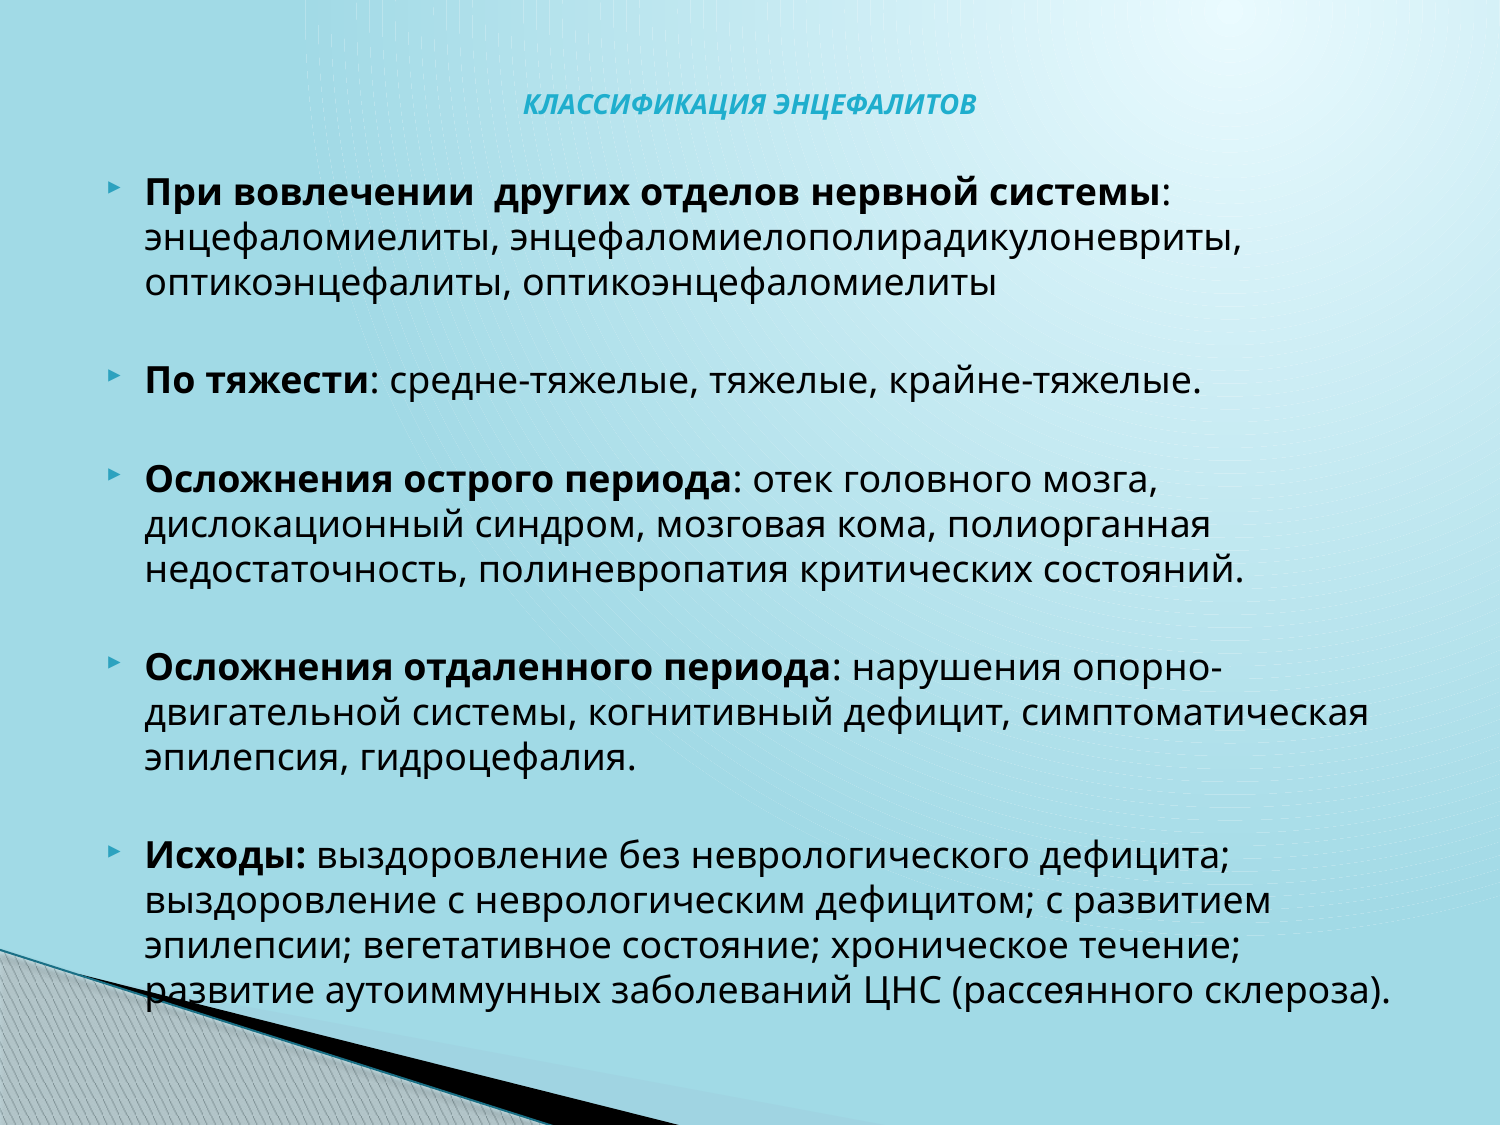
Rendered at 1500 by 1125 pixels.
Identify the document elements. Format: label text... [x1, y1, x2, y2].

title КЛАССИФИКАЦИЯ ЭНЦЕФАЛИТОВ [75, 45, 1425, 173]
list При вовлечении других отделов нервной системы: энцефаломиелиты, энцефаломиелополирадикулоневриты, оптикоэнцефалиты, оптикоэнцефаломиелиты По тяжести: средне-тяжелые, тяжелые, крайне-тяжелые. Осложнения острого периода: отек головного мозга, дислокационный синдром, мозговая кома, полиорганная недостаточность, полиневропатия критических состояний. Осложнения отдаленного периода: нарушения опорно-двигательной системы, когнитивный дефицит, симптоматическая эпилепсия, гидроцефалия. Исходы: выздоровление без неврологического дефицита; выздоровление c неврологическим дефицитом; c развитием эпилепсии; вегетативное состояние; хроническое течение; развитие аутоиммунных заболеваний ЦНС (рассеянного склероза). [75, 173, 1424, 1071]
